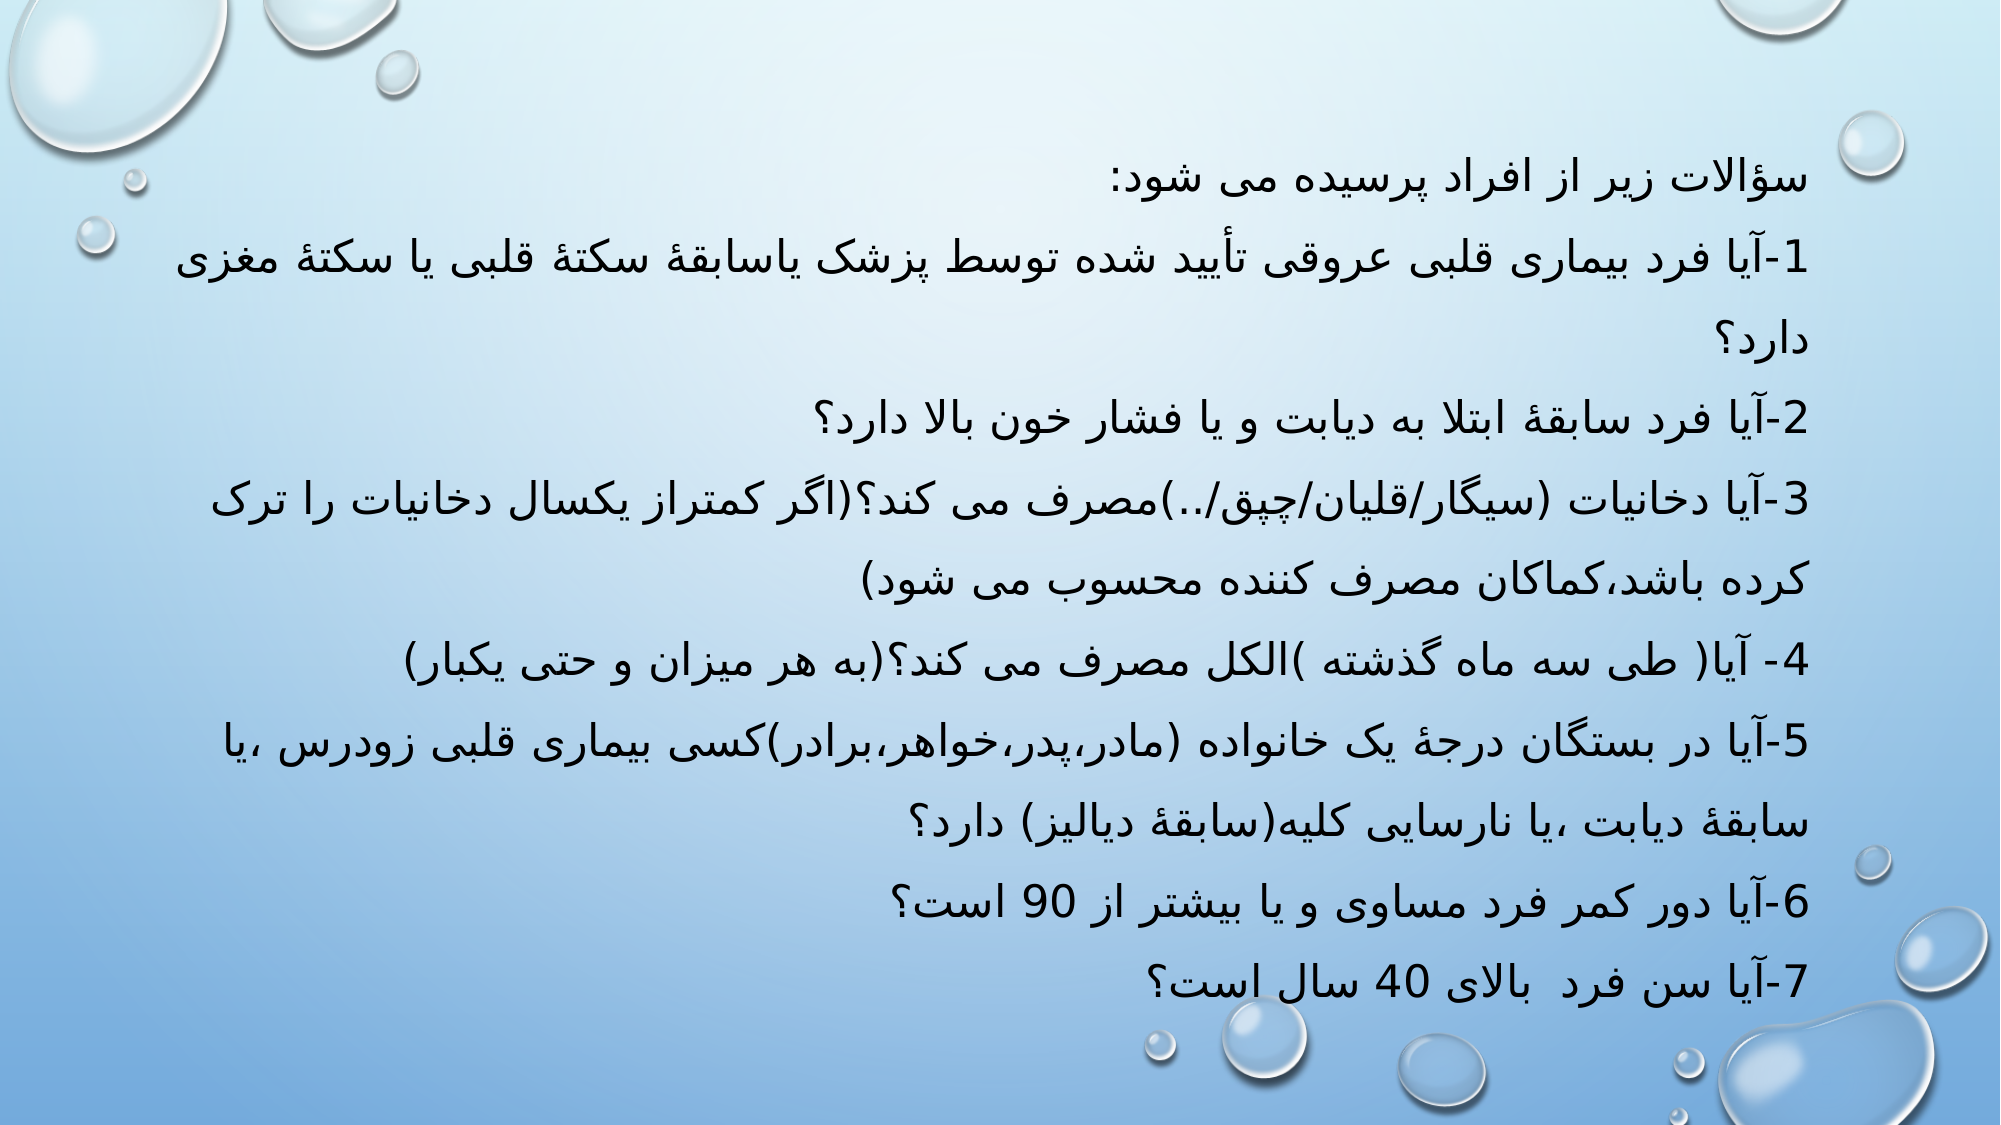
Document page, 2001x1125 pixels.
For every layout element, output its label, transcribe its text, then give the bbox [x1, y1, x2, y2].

picture [0, 0, 2000, 1125]
title سؤالات زیر از افراد پرسیده می شود: 1-آیا فرد بیماری قلبی عروقی تأیید شده توسط پزشک یاسابقۀ سکتۀ قلبی یا سکتۀ مغزی دارد؟ 2-آیا فرد سابقۀ ابتلا به دیابت و یا فشار خون بالا دارد؟ 3-آیا دخانیات (سیگار/قلیان/چپق/..)مصرف می کند؟(اگر کمتراز یکسال دخانیات را ترک کرده باشد،کماکان مصرف کننده محسوب می شود) 4- آیا( طی سه ماه گذشته )الکل مصرف می کند؟(به هر میزان و حتی یکبار) 5-آیا در بستگان درجۀ یک خانواده (مادر،پدر،خواهر،برادر)کسی بیماری قلبی زودرس ،یا سابقۀ دیابت ،یا نارسایی کلیه(سابقۀ دیالیز) دارد؟ 6-آیا دور کمر فرد مساوی و یا بیشتر از 90 است؟ 7-آیا سن فرد بالای 40 سال است؟ [101, 112, 1827, 1085]
